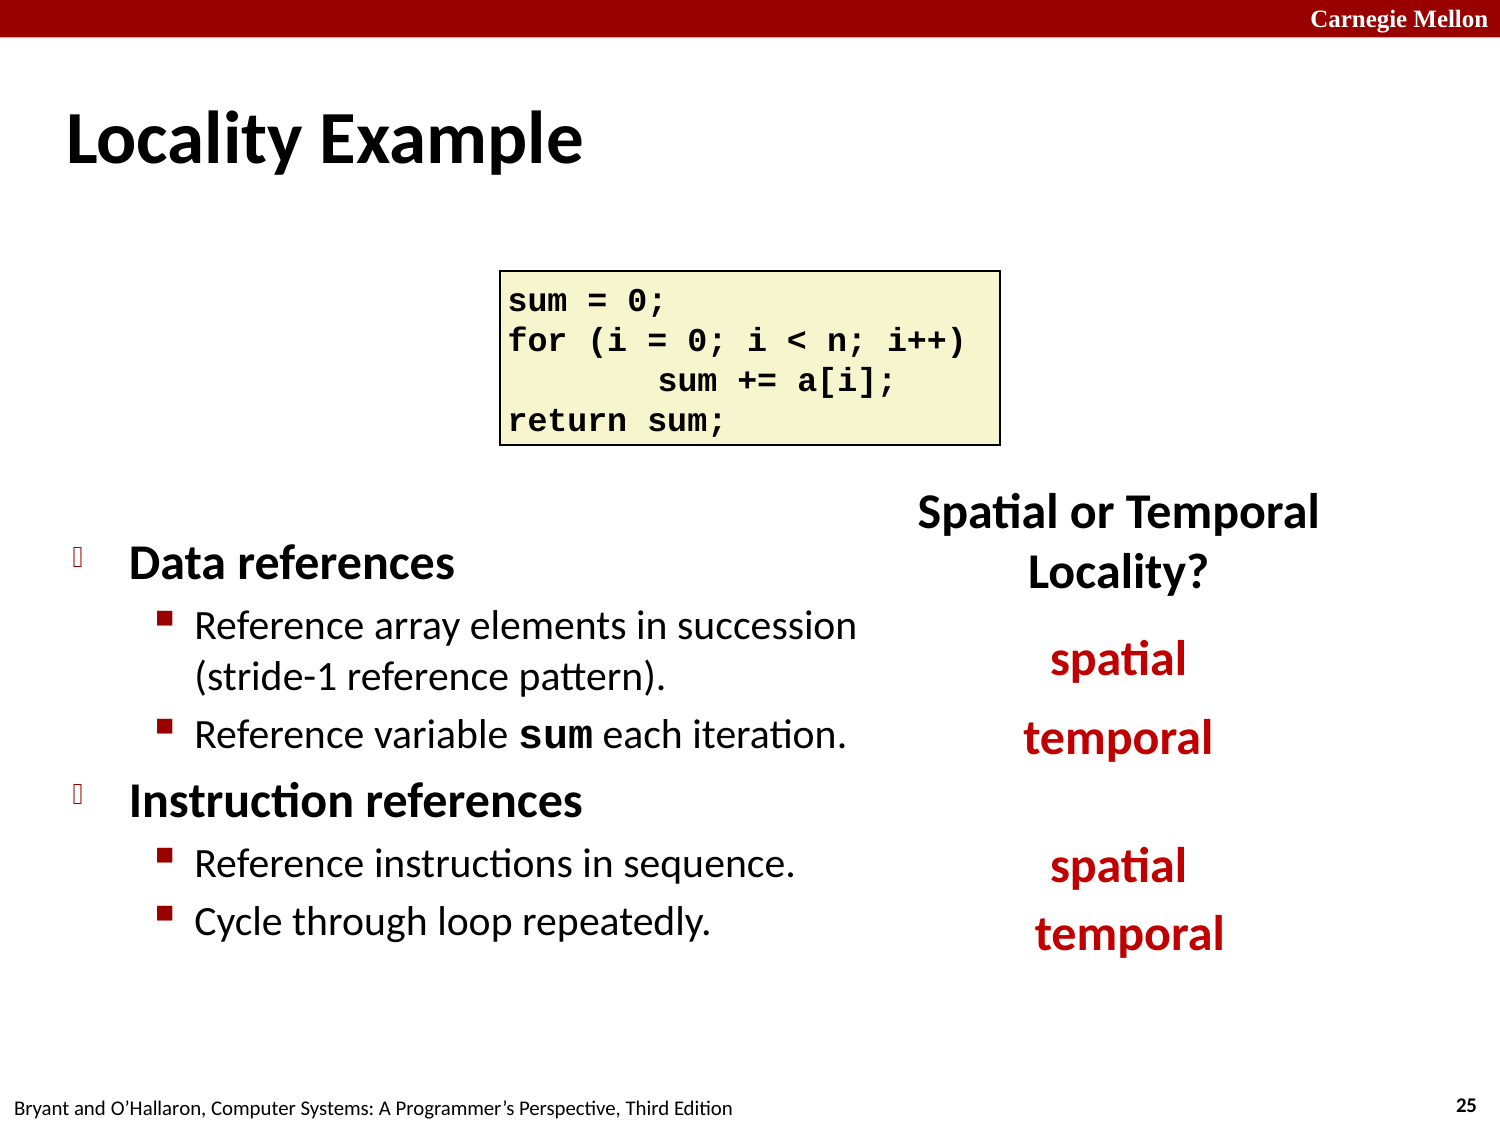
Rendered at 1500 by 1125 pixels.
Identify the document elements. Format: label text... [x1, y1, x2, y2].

title Locality Example [58, 70, 1305, 197]
text_box temporal [1015, 697, 1222, 773]
text_box sum = 0; for (i = 0; i < n; i++) sum += a[i]; return sum; [500, 270, 1000, 445]
text_box spatial [1042, 618, 1195, 694]
slide_number 25 [1448, 1084, 1488, 1123]
text_box spatial [1042, 825, 1195, 893]
list Data references Reference array elements in succession (stride-1 reference pattern). Reference variable sum each iteration. Instruction references Reference instructions in sequence. Cycle through loop repeatedly. [64, 521, 938, 978]
text_box temporal [1027, 893, 1233, 968]
text_box Spatial or Temporal Locality? [910, 471, 1328, 606]
